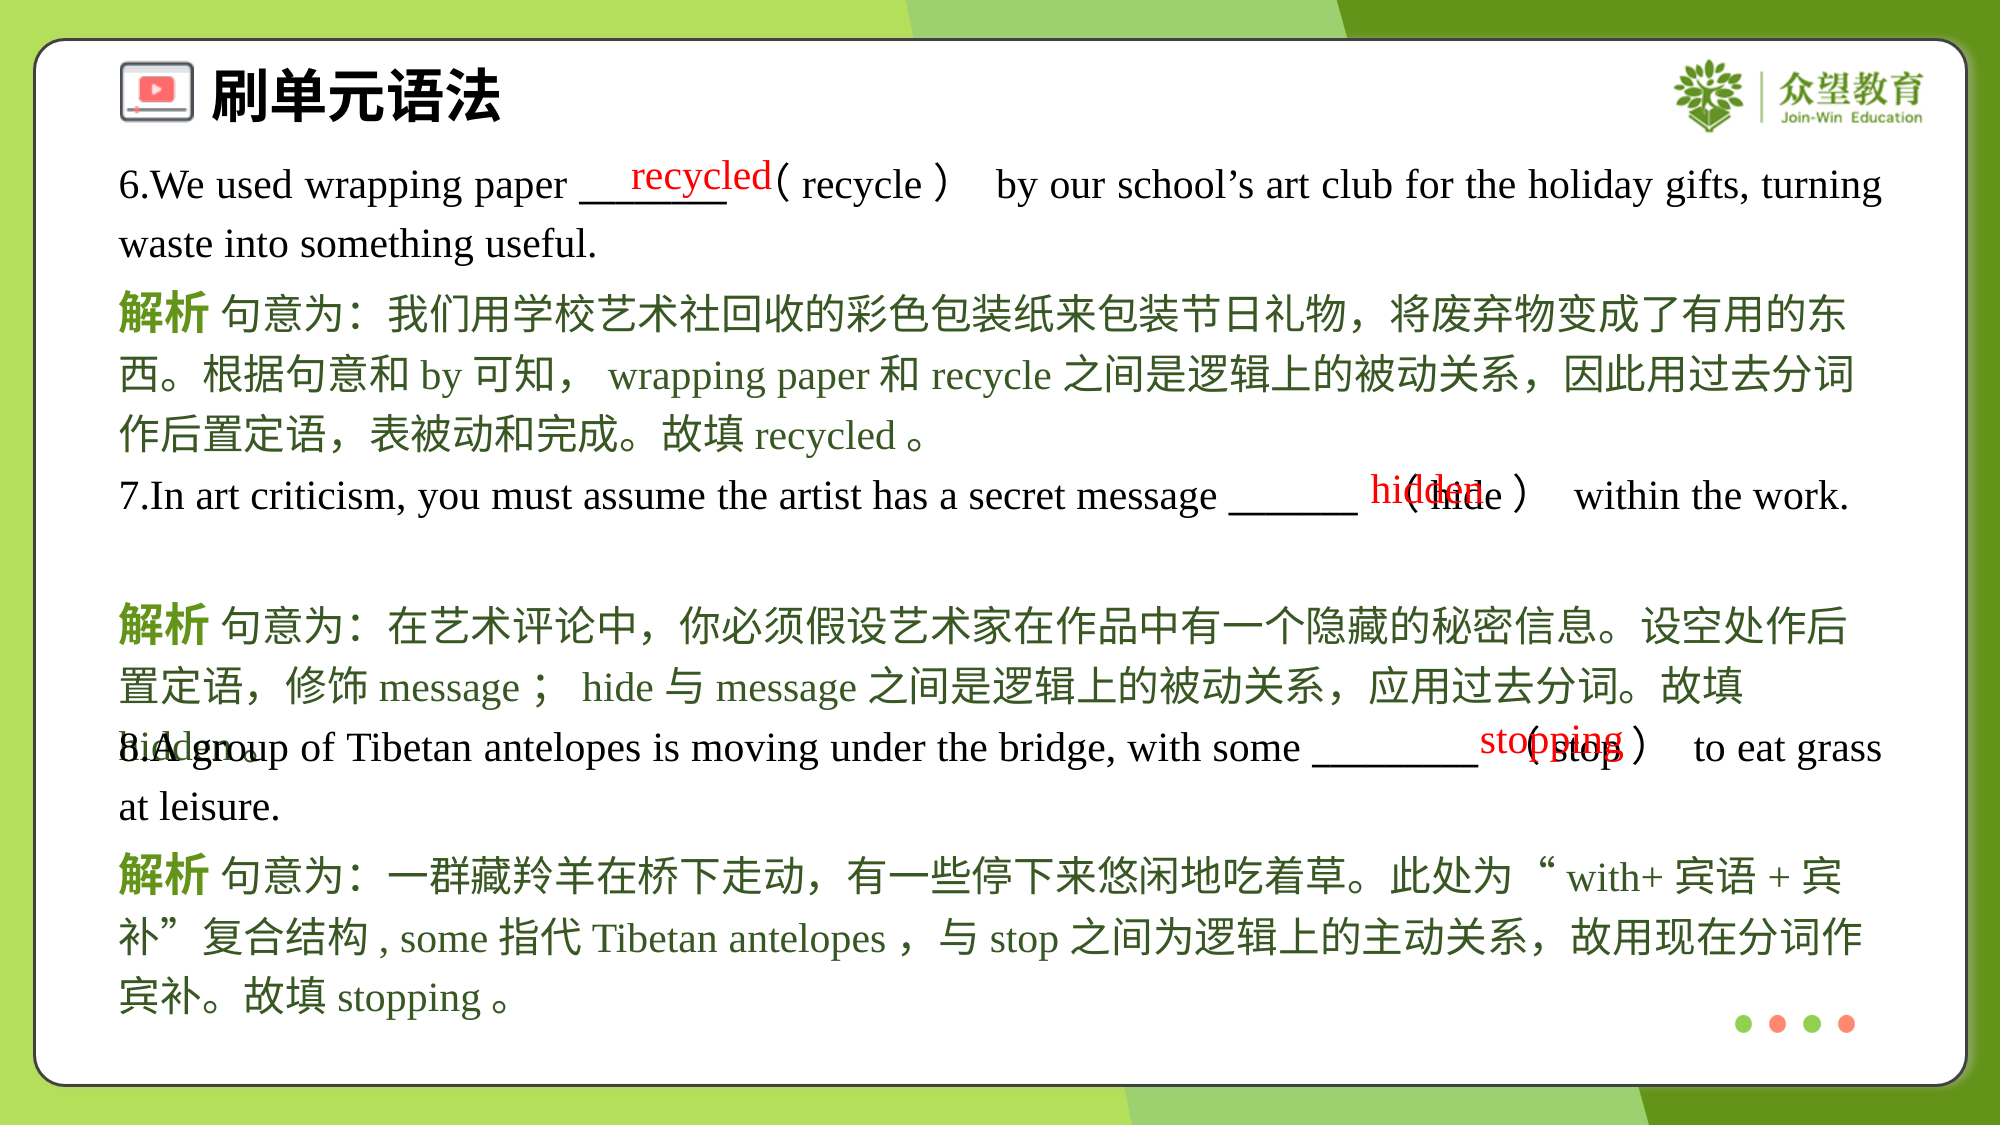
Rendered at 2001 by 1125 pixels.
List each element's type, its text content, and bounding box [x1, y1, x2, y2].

text_box 6.We used wrapping paper ________ （recycle） by our school’s art club for the holiday gifts, turning waste into something useful. [118, 146, 1883, 262]
picture [0, 0, 2000, 1125]
text_box 解析 句意为：在艺术评论中，你必须假设艺术家在作品中有一个隐藏的秘密信息。设空处作后置定语，修饰message；hide与message之间是逻辑上的被动关系，应用过去分词。故填hidden。 [118, 584, 1883, 706]
text_box 8.A group of Tibetan antelopes is moving under the bridge, with some _________ （stop） to eat grass at leisure. [118, 710, 1883, 825]
text_box hidden [1366, 452, 1489, 508]
text_box 解析 句意为：我们用学校艺术社回收的彩色包装纸来包装节日礼物，将废弃物变成了有用的东西。根据句意和by可知，wrapping paper和recycle之间是逻辑上的被动关系，因此用过去分词作后置定语，表被动和完成。故填recycled。 [118, 273, 1883, 454]
text_box recycled [626, 138, 777, 194]
text_box 解析 句意为：一群藏羚羊在桥下走动，有一些停下来悠闲地吃着草。此处为“with+宾语+宾补”复合结构, some指代Tibetan antelopes，与stop之间为逻辑上的主动关系，故用现在分词作宾补。故填stopping。 [118, 835, 1883, 1016]
text_box stopping [1475, 702, 1629, 758]
text_box 7.In art criticism, you must assume the artist has a secret message _______ （hide） within the work. [118, 458, 1883, 574]
